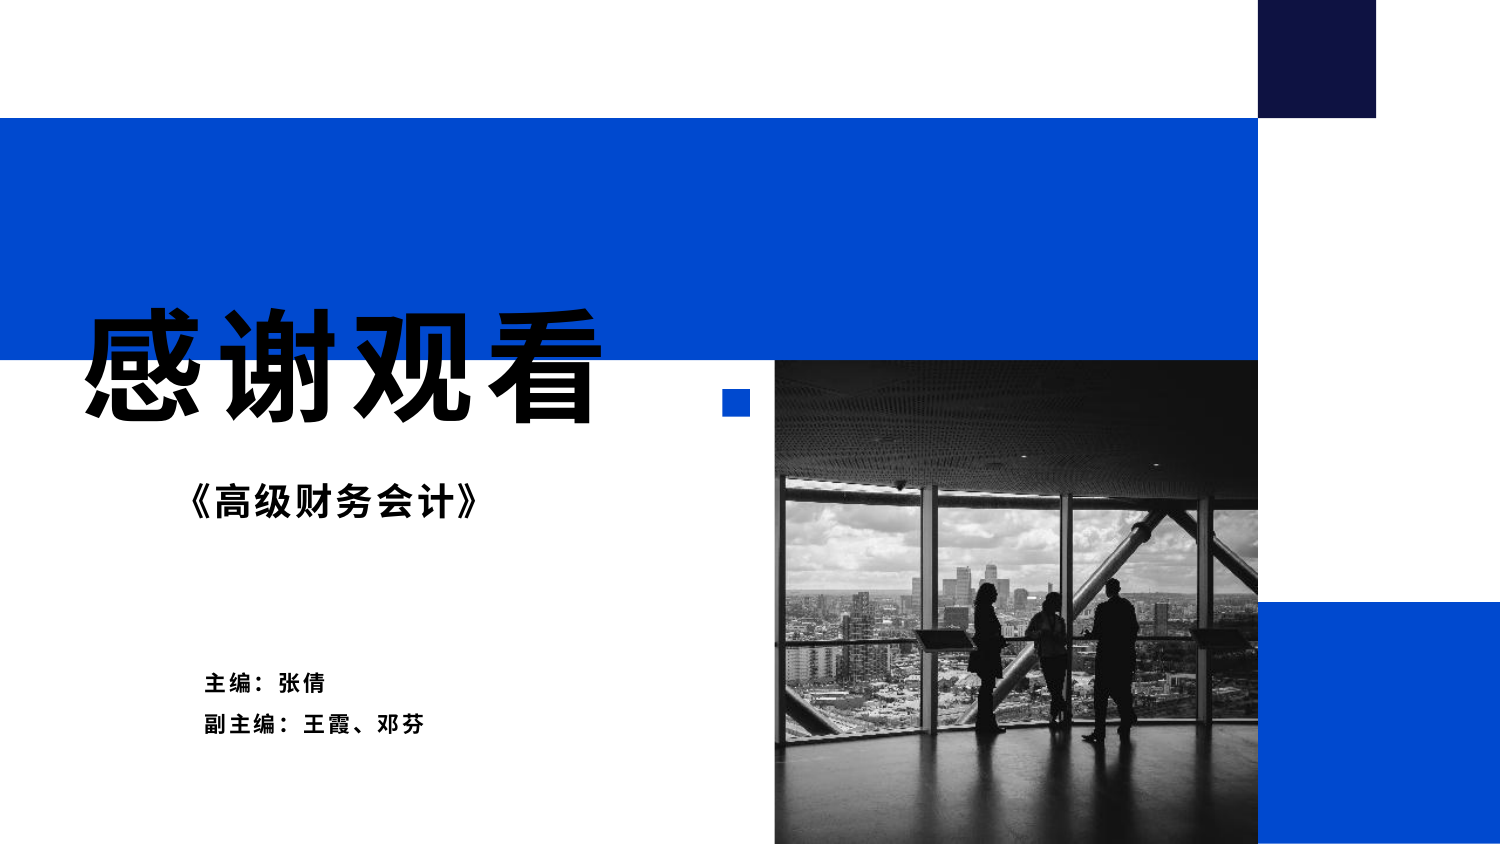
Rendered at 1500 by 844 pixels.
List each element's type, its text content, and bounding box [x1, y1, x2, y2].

list 《高级财务会计》 [66, 461, 603, 538]
picture [774, 361, 1258, 844]
list 主编：张倩 副主编：王霞、邓芬 [189, 666, 448, 763]
title 感谢观看 [66, 282, 726, 446]
